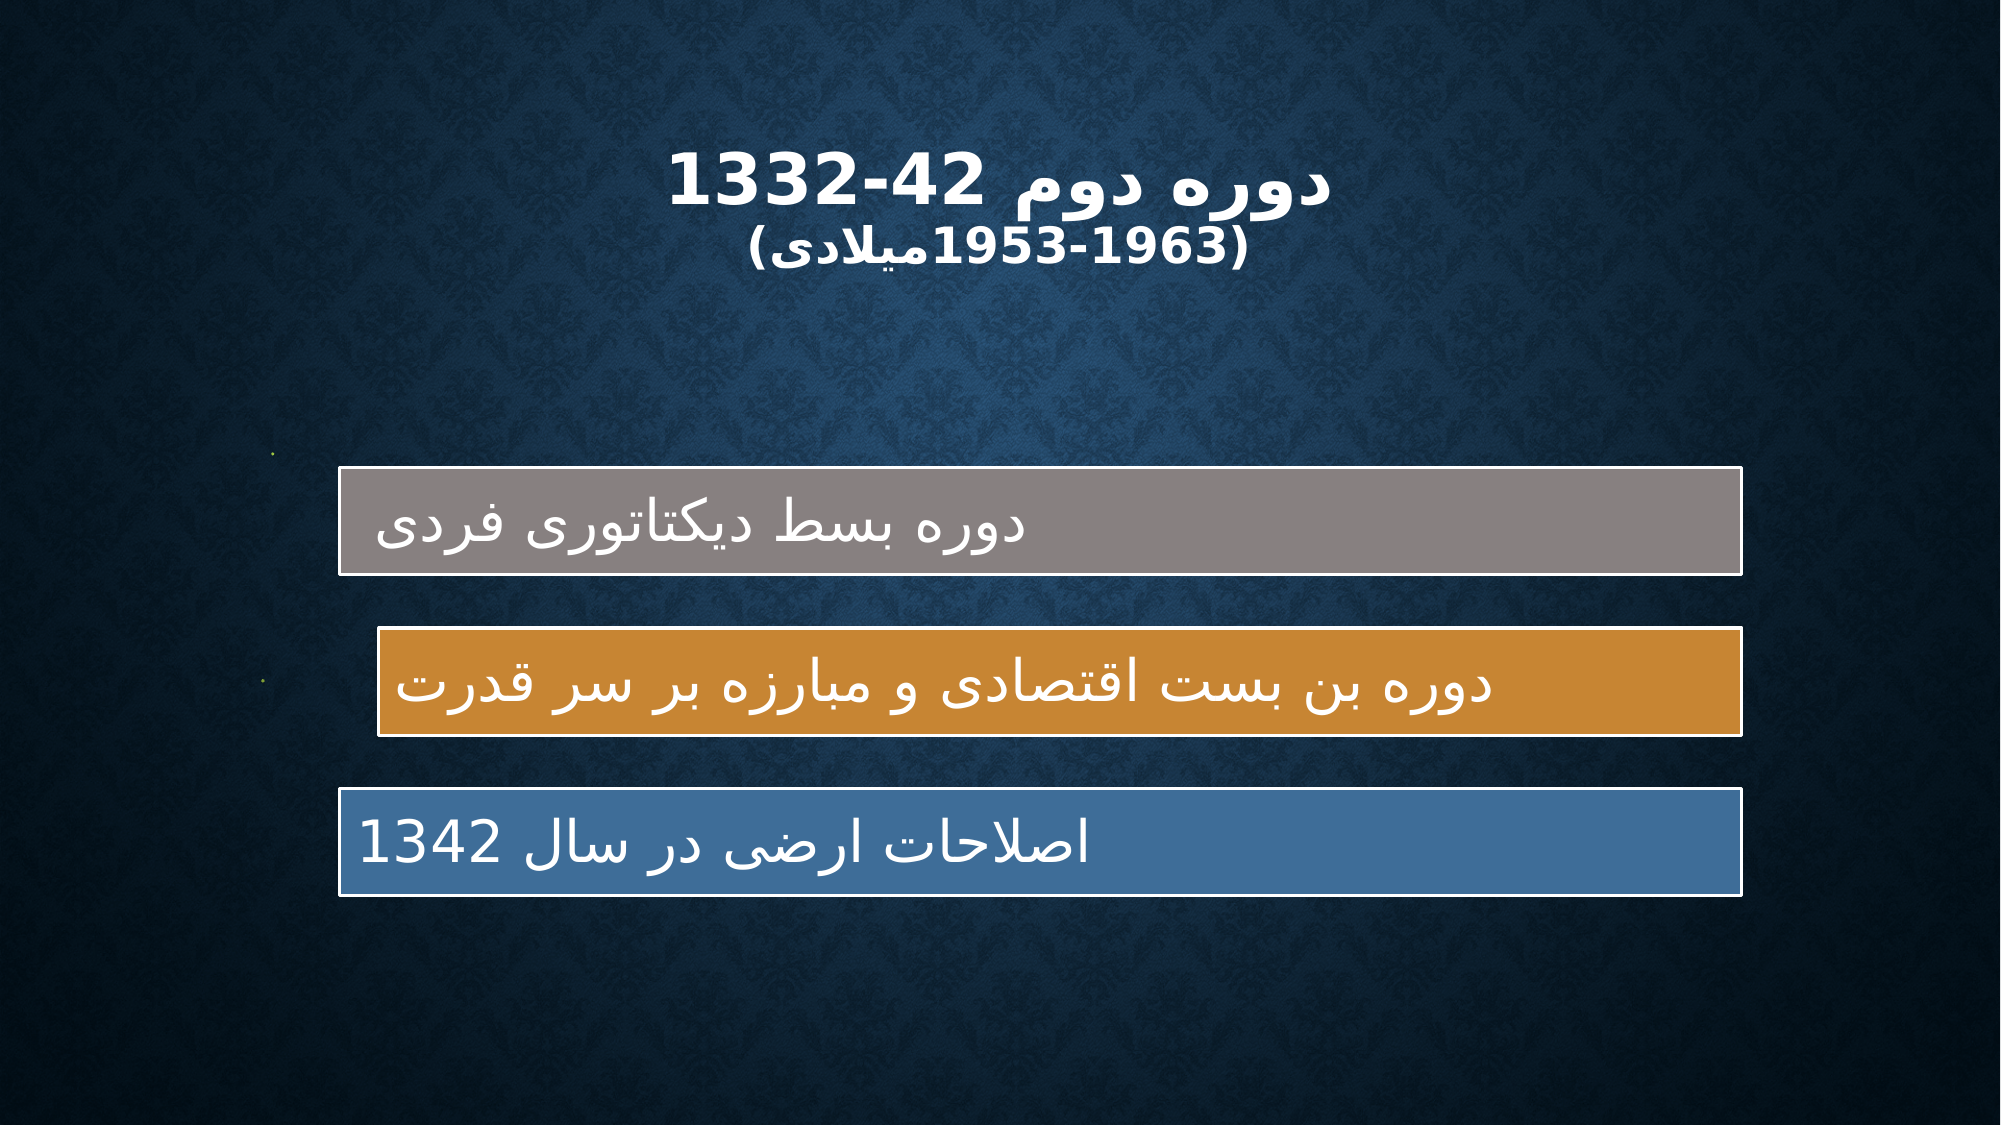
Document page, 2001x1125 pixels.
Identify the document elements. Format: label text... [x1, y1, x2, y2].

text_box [257, 366, 1743, 904]
title دوره دوم 42-1332 (1963-1953میلادی) [149, 99, 1849, 318]
